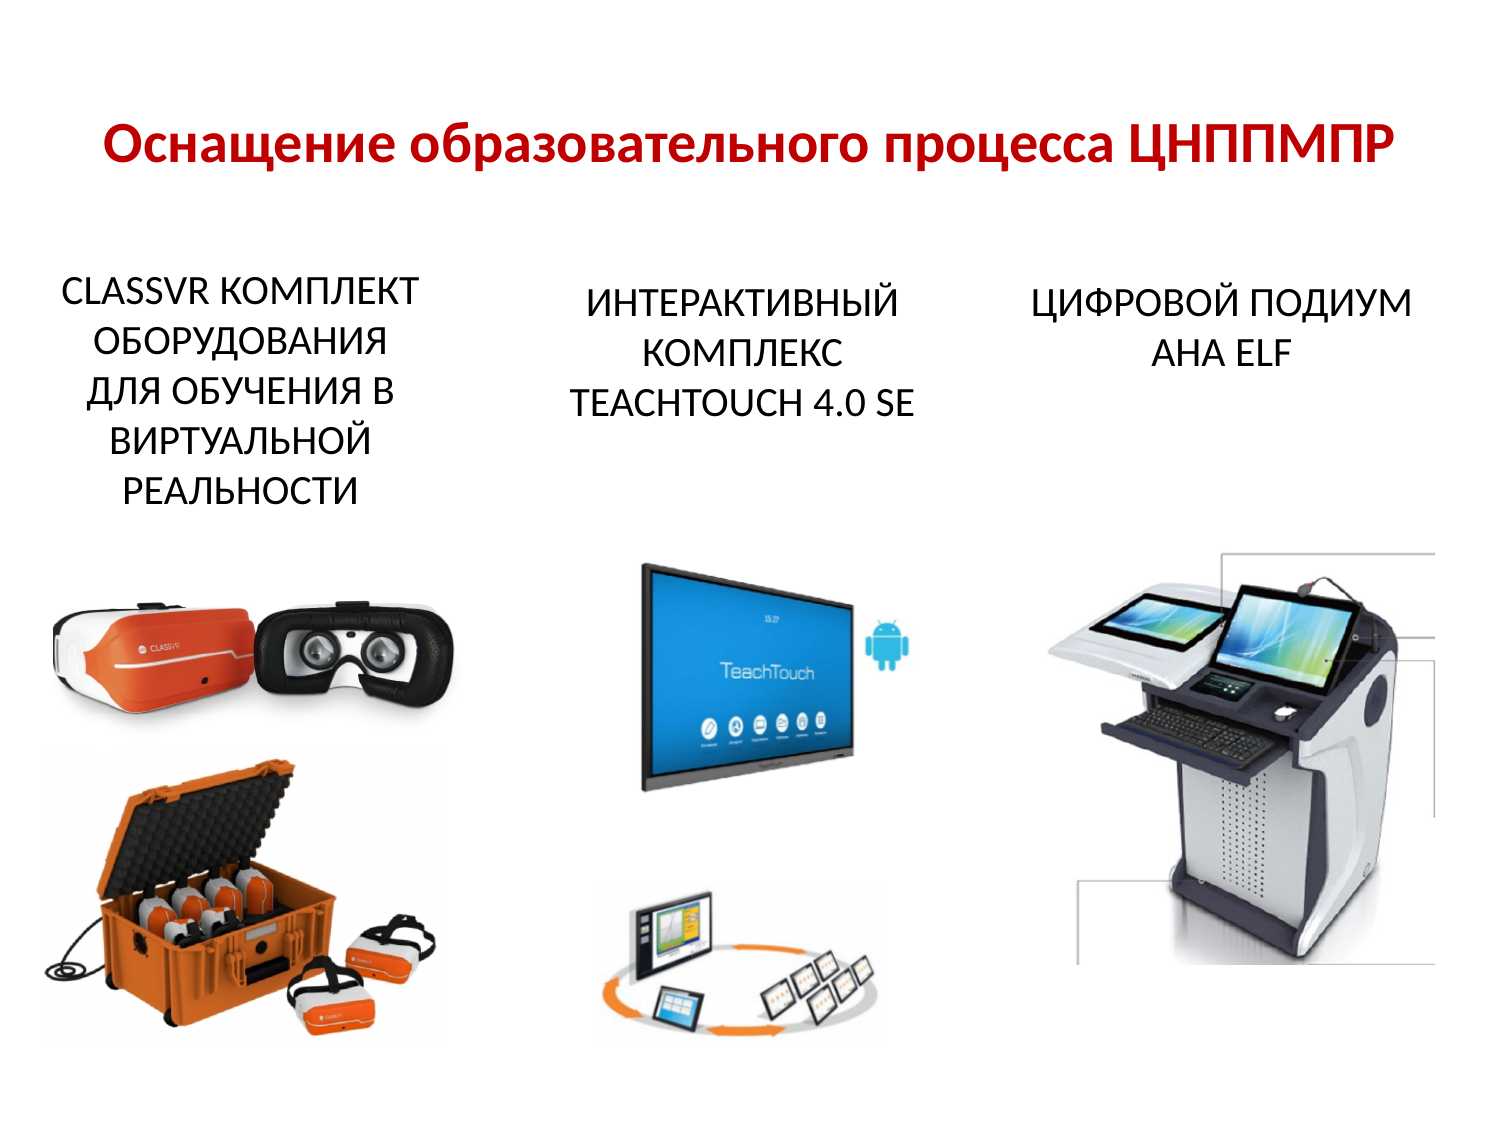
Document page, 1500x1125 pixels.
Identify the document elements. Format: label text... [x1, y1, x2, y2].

picture [52, 585, 482, 740]
text_box CLASSVR КОМПЛЕКТ ОБОРУДОВАНИЯ ДЛЯ ОБУЧЕНИЯ В ВИРТУАЛЬНОЙ РЕАЛЬНОСТИ [41, 255, 440, 521]
text_box ИНТЕРАКТИВНЫЙ КОМПЛЕКС TEACHTOUCH 4.0 SE [537, 267, 948, 432]
text_box ЦИФРОВОЙ ПОДИУМ AHA ELF [1009, 267, 1435, 382]
picture [584, 881, 916, 1071]
picture [40, 751, 447, 1048]
picture [1045, 538, 1436, 965]
title Оснащение образовательного процесса ЦНППМПР [75, 45, 1425, 233]
picture [619, 562, 952, 799]
